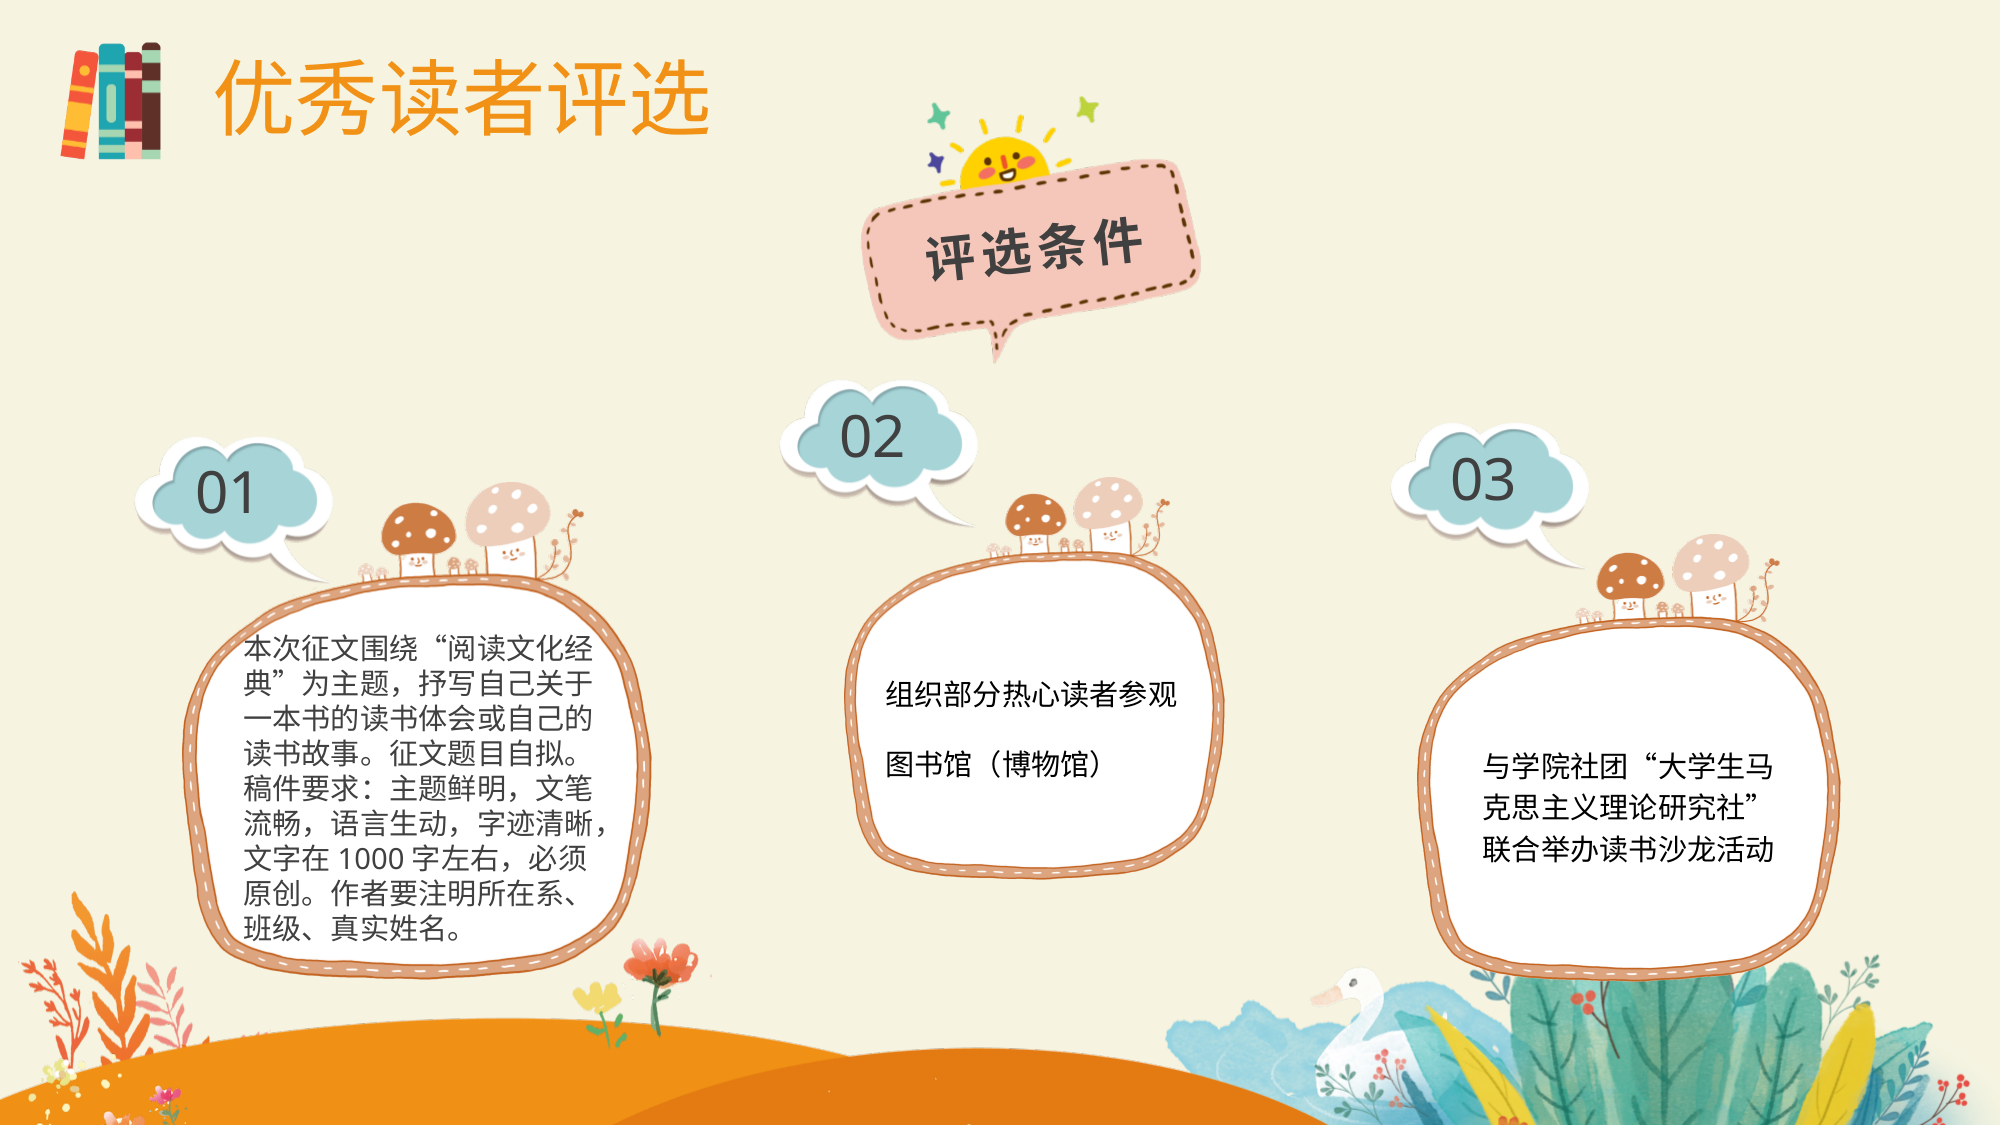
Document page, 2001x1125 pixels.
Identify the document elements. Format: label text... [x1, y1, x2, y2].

text_box 优秀读者评选 [197, 39, 728, 154]
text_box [1371, 417, 1609, 585]
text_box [760, 374, 998, 543]
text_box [812, 47, 1258, 457]
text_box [1417, 534, 1841, 983]
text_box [182, 482, 652, 980]
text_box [115, 431, 353, 599]
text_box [844, 477, 1225, 880]
picture [0, 0, 2000, 1125]
